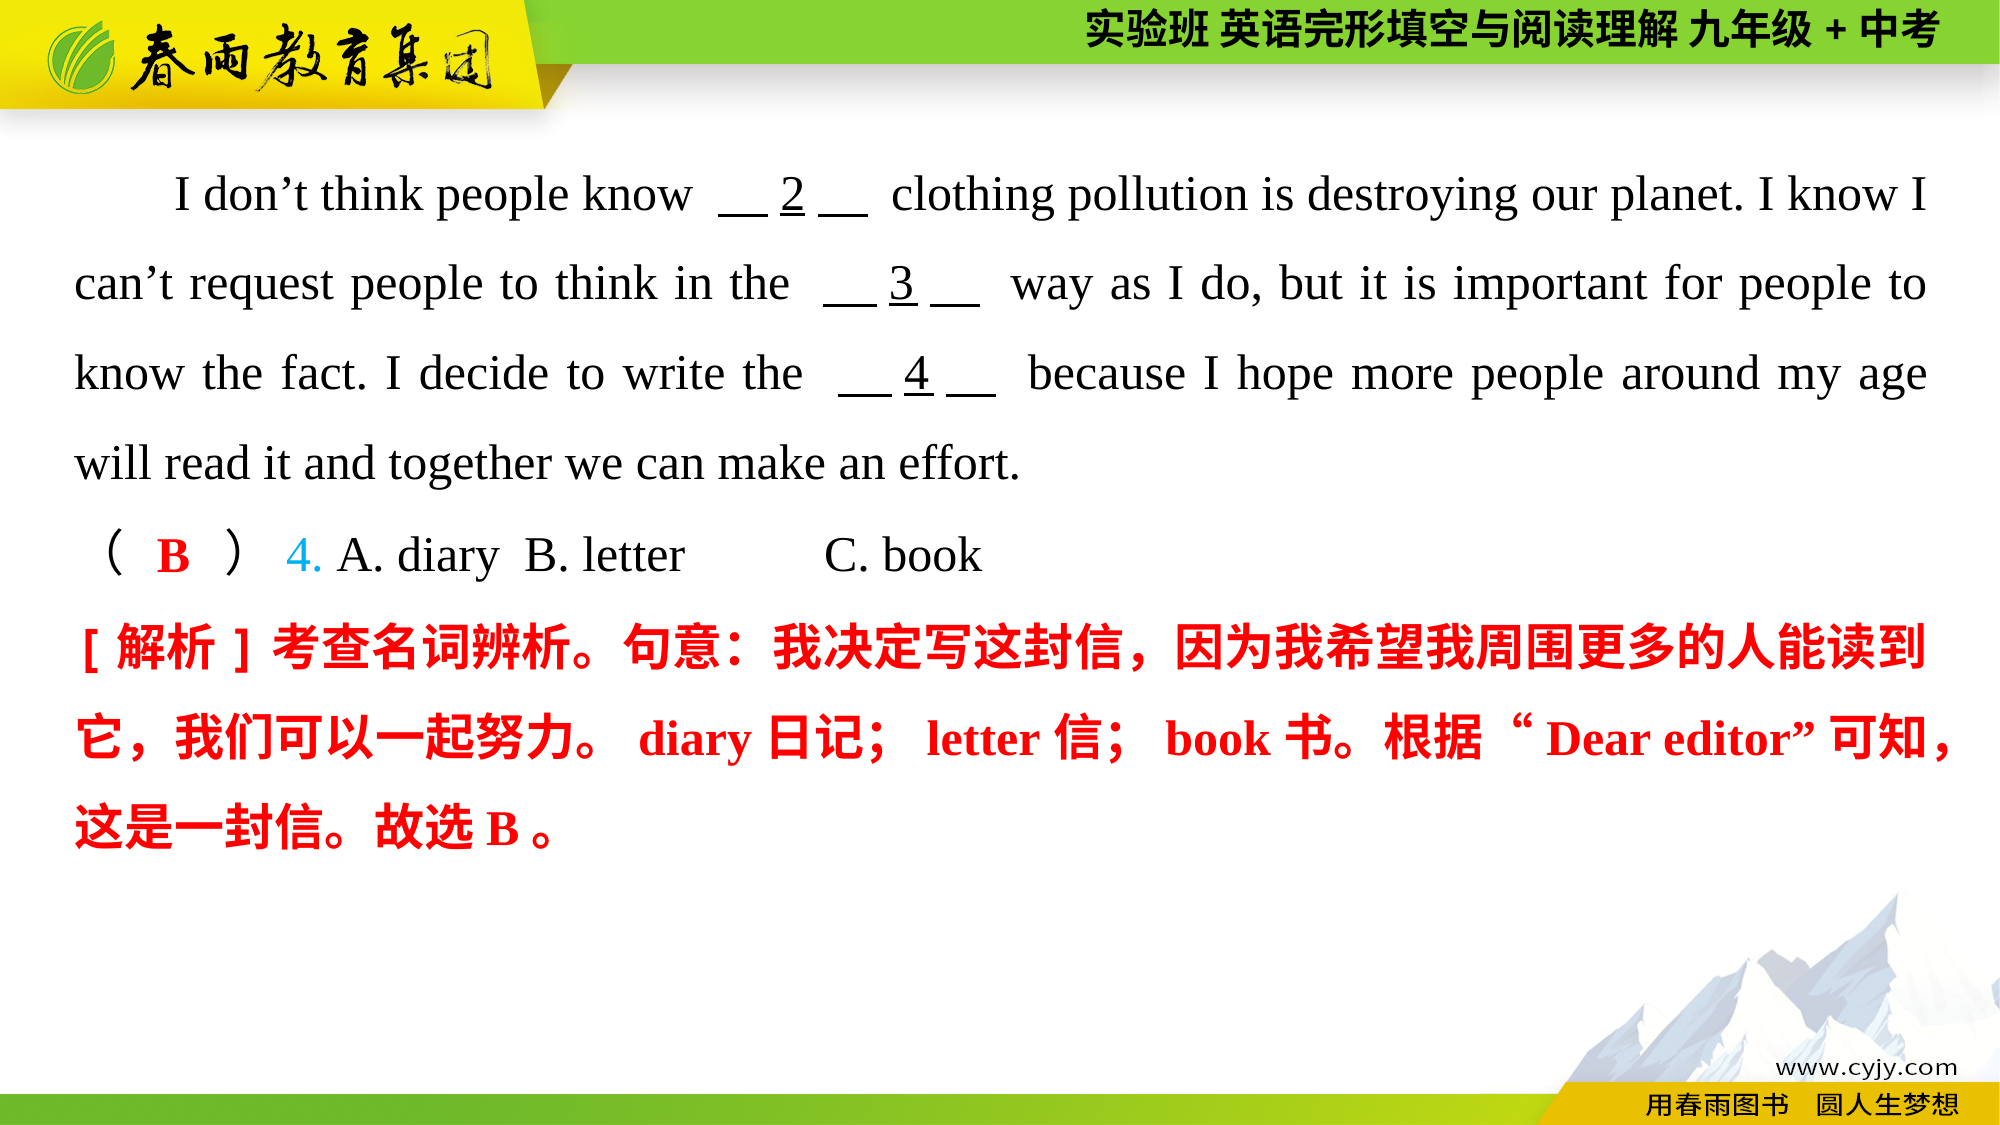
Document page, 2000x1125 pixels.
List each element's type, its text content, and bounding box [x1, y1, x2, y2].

list I don’t think people know 2 clothing pollution is destroying our planet. I know I can’t request people to think in the 3 way as I do, but it is important for people to know the fact. I decide to write the 4 because I hope more people around my age will read it and together we can make an effort. [59, 122, 1944, 501]
text_box B [141, 515, 205, 591]
picture [0, 0, 2000, 1125]
text_box [解析]考查名词辨析。句意：我决定写这封信，因为我希望我周围更多的人能读到它，我们可以一起努力。diary日记；letter信；book书。根据“Dear editor”可知，这是一封信。故选B。 [59, 590, 1944, 863]
text_box （ ）4. A. diary B. letter C. book [59, 501, 1944, 590]
